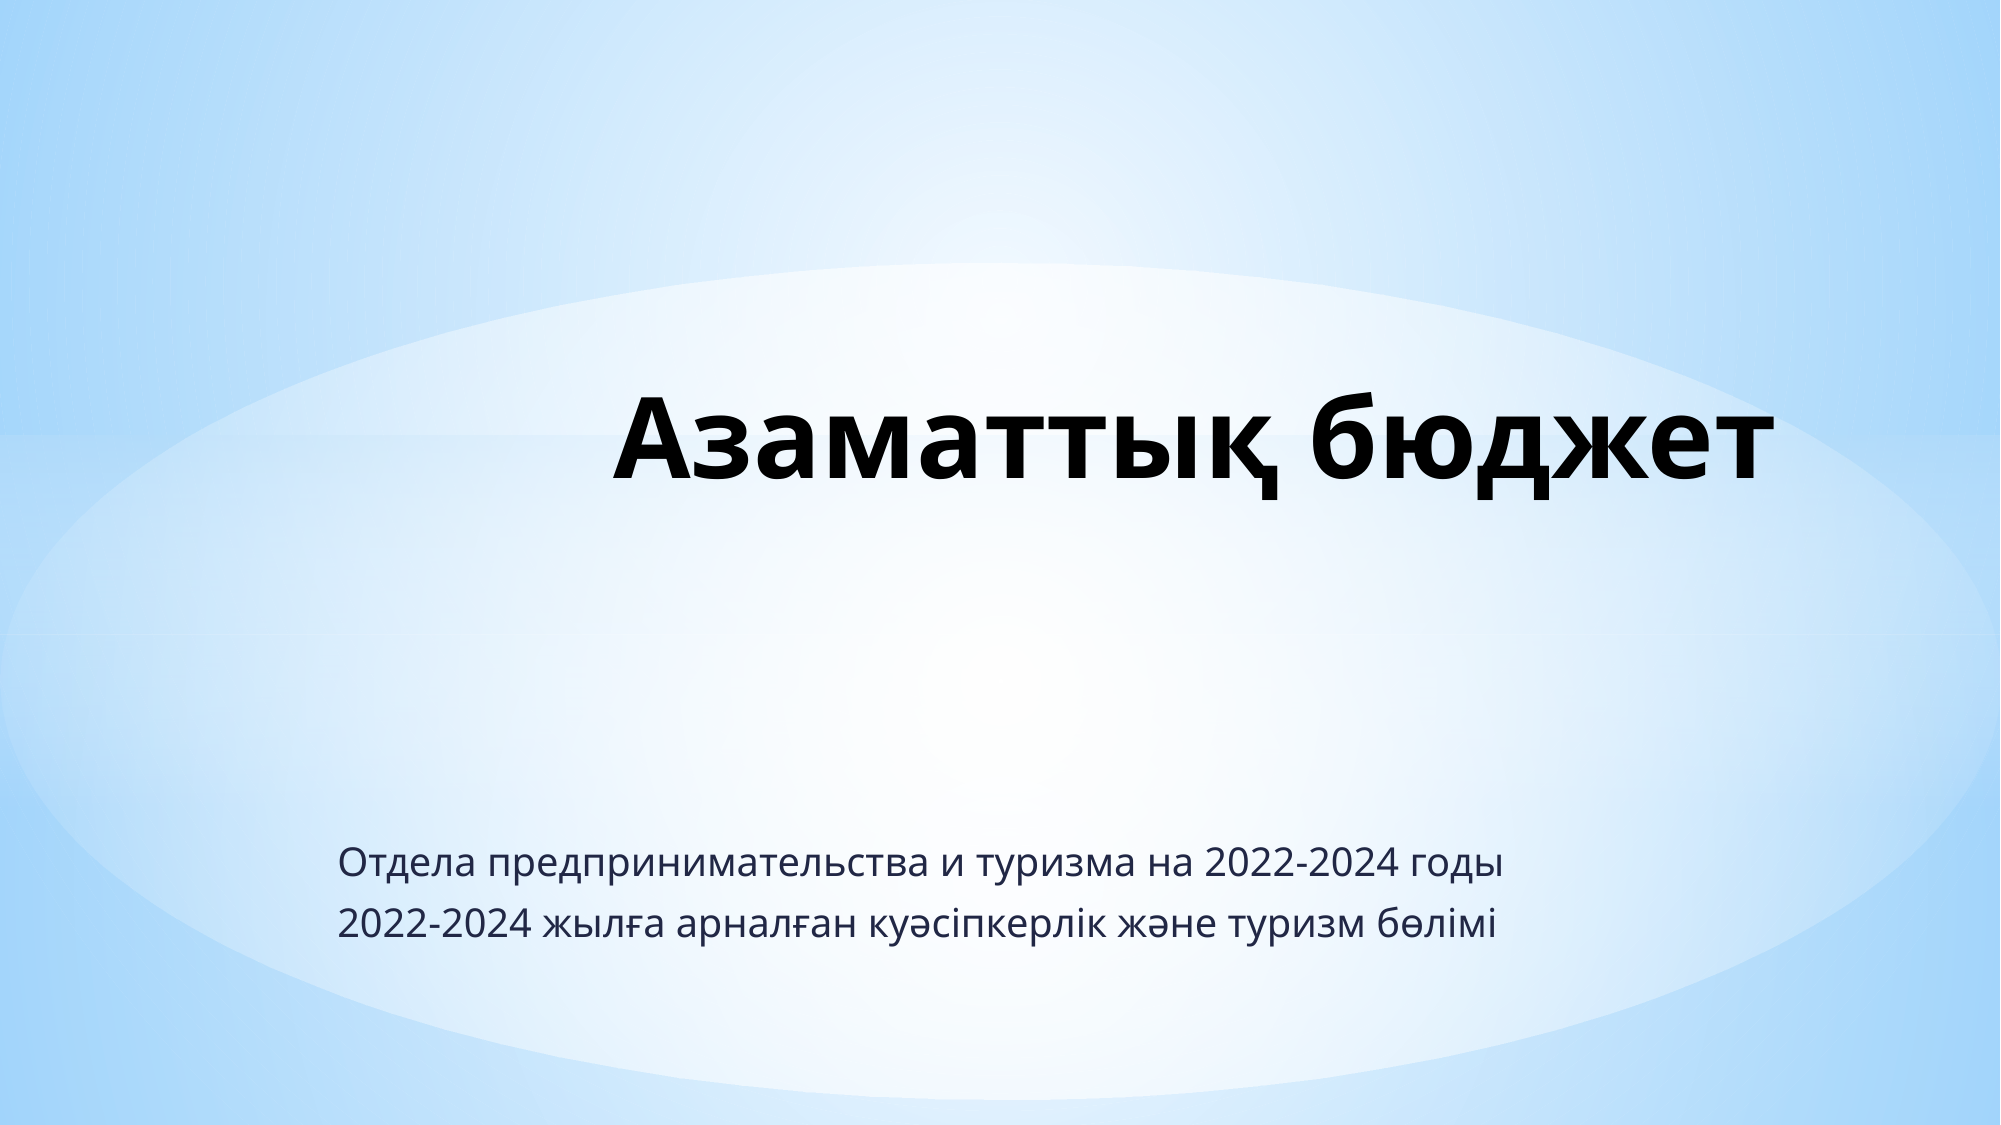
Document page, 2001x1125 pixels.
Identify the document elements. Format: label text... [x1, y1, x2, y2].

title Азаматтық бюджет [480, 358, 1887, 586]
subtitle Отдела предпринимательства и туризма на 2022-2024 годы 2022-2024 жылға арналған куәсіпкерлік және туризм бөлімі [322, 828, 1556, 974]
